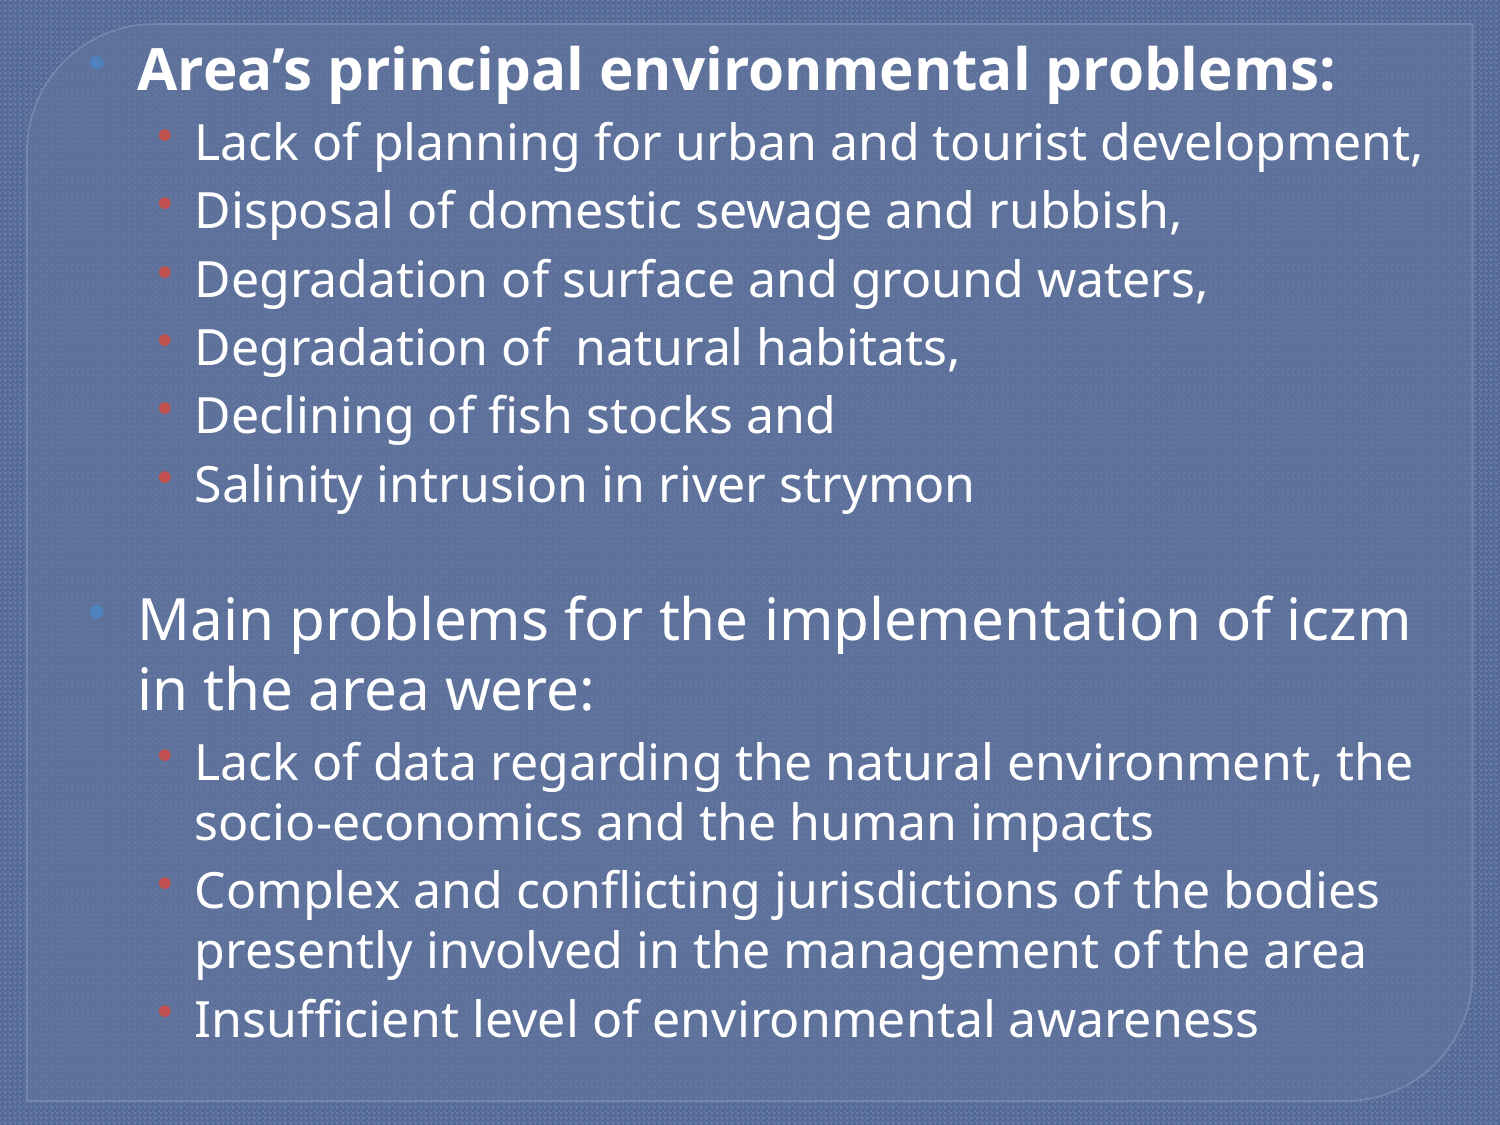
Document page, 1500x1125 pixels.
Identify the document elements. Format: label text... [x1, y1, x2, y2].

list Area’s principal environmental problems: Lack of planning for urban and tourist development, Disposal of domestic sewage and rubbish, Degradation of surface and ground waters, Degradation of natural habitats, Declining of fish stocks and Salinity intrusion in river strymon Main problems for the implementation of iczm in the area were: Lack of data regarding the natural environment, the socio-economics and the human impacts Complex and conflicting jurisdictions of the bodies presently involved in the management of the area Insufficient level of environmental awareness [75, 24, 1463, 768]
